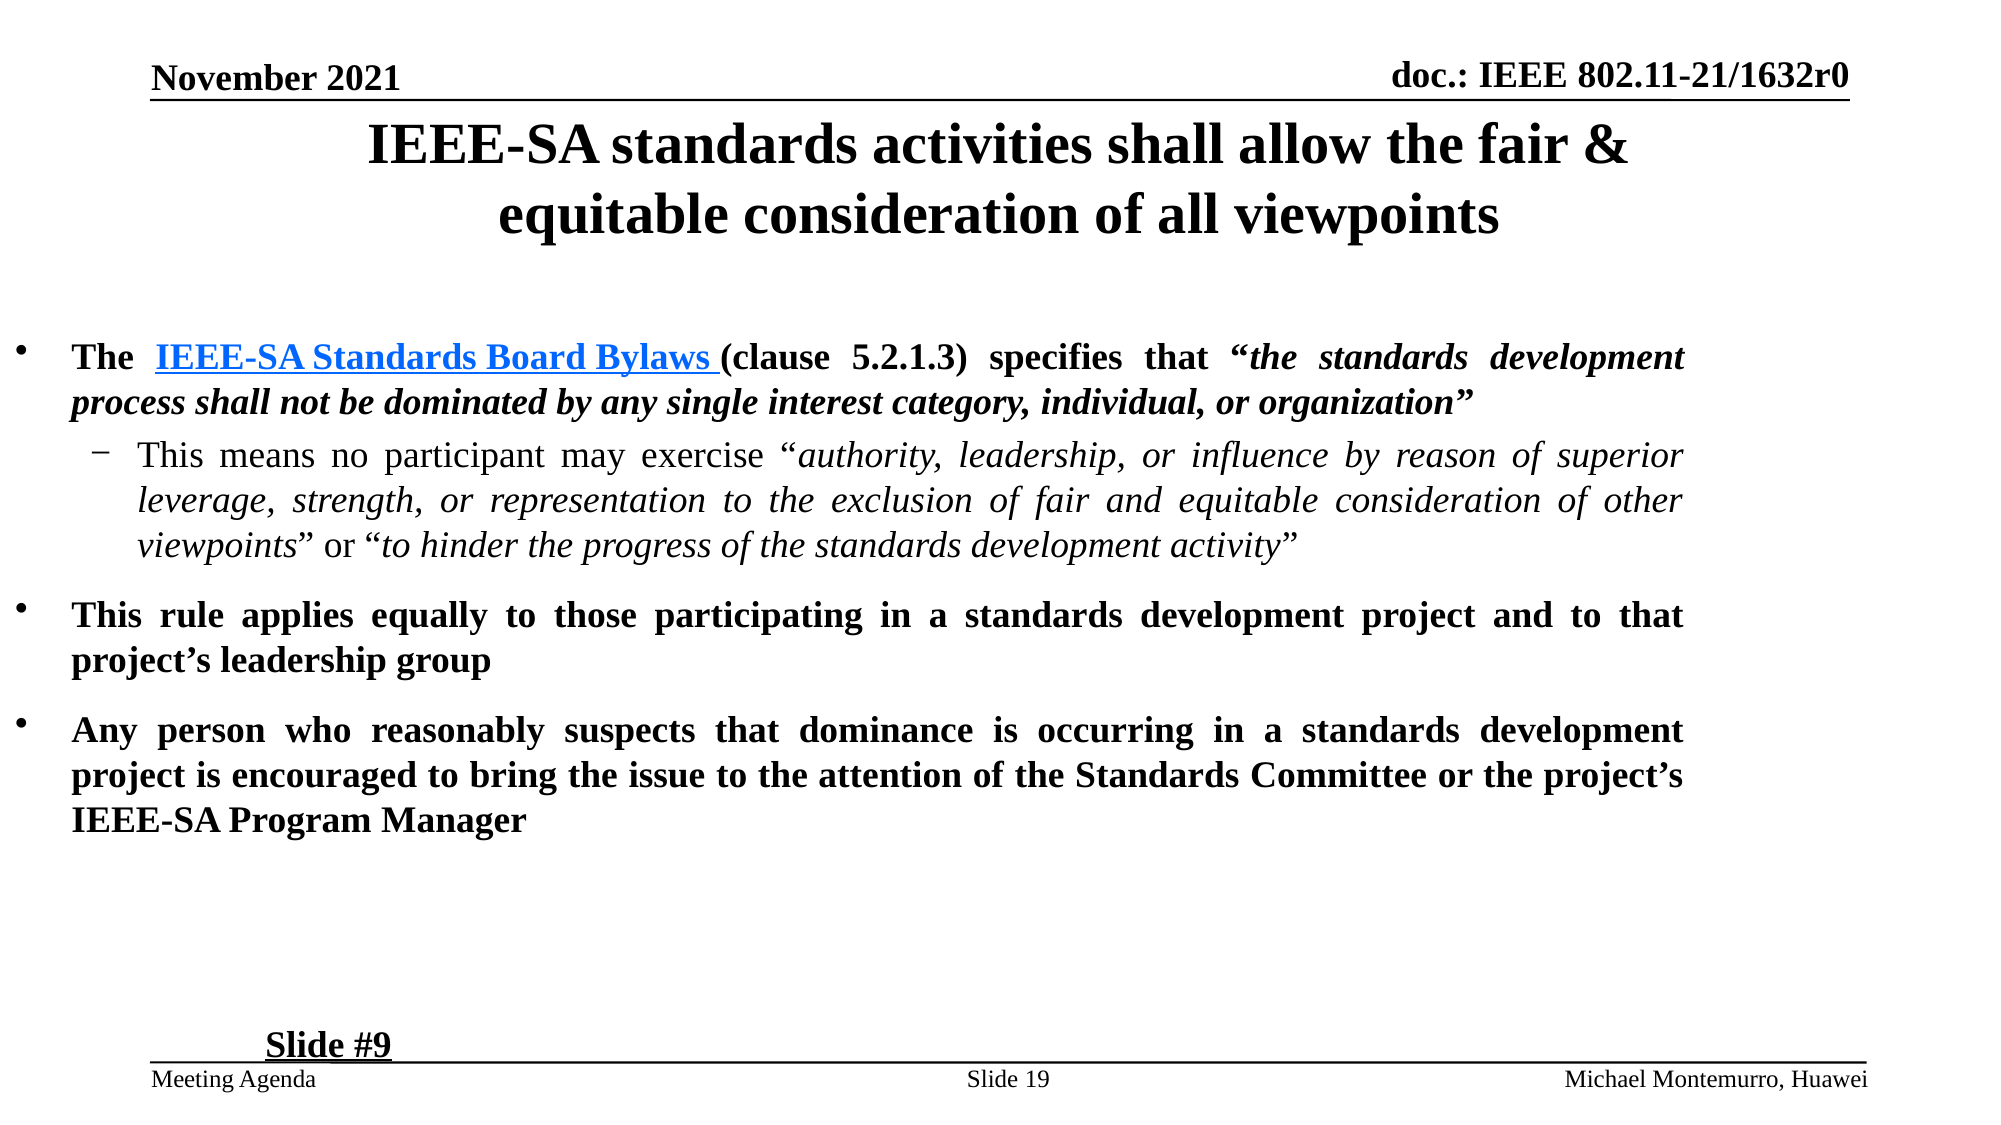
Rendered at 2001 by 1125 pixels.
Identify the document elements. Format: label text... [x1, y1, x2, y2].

text_box Slide #9 [250, 1012, 407, 1073]
text_box IEEE-SA standards activities shall allow the fair & equitable consideration of all viewpoints [350, 87, 1650, 263]
footer Michael Montemurro, Huawei [1266, 1061, 1869, 1093]
slide_number Slide 19 [964, 1061, 1053, 1093]
list The IEEE-SA Standards Board Bylaws (clause 5.2.1.3) specifies that “the standards development process shall not be dominated by any single interest category, individual, or organization” This means no participant may exercise “authority, leadership, or influence by reason of superior leverage, strength, or representation to the exclusion of fair and equitable consideration of other viewpoints” or “to hinder the progress of the standards development activity” This rule applies equally to those participating in a standards development project and to that project’s leadership group Any person who reasonably suspects that dominance is occurring in a standards development project is encouraged to bring the issue to the attention of the Standards Committee or the project’s IEEE-SA Program Manager [0, 324, 1700, 1000]
